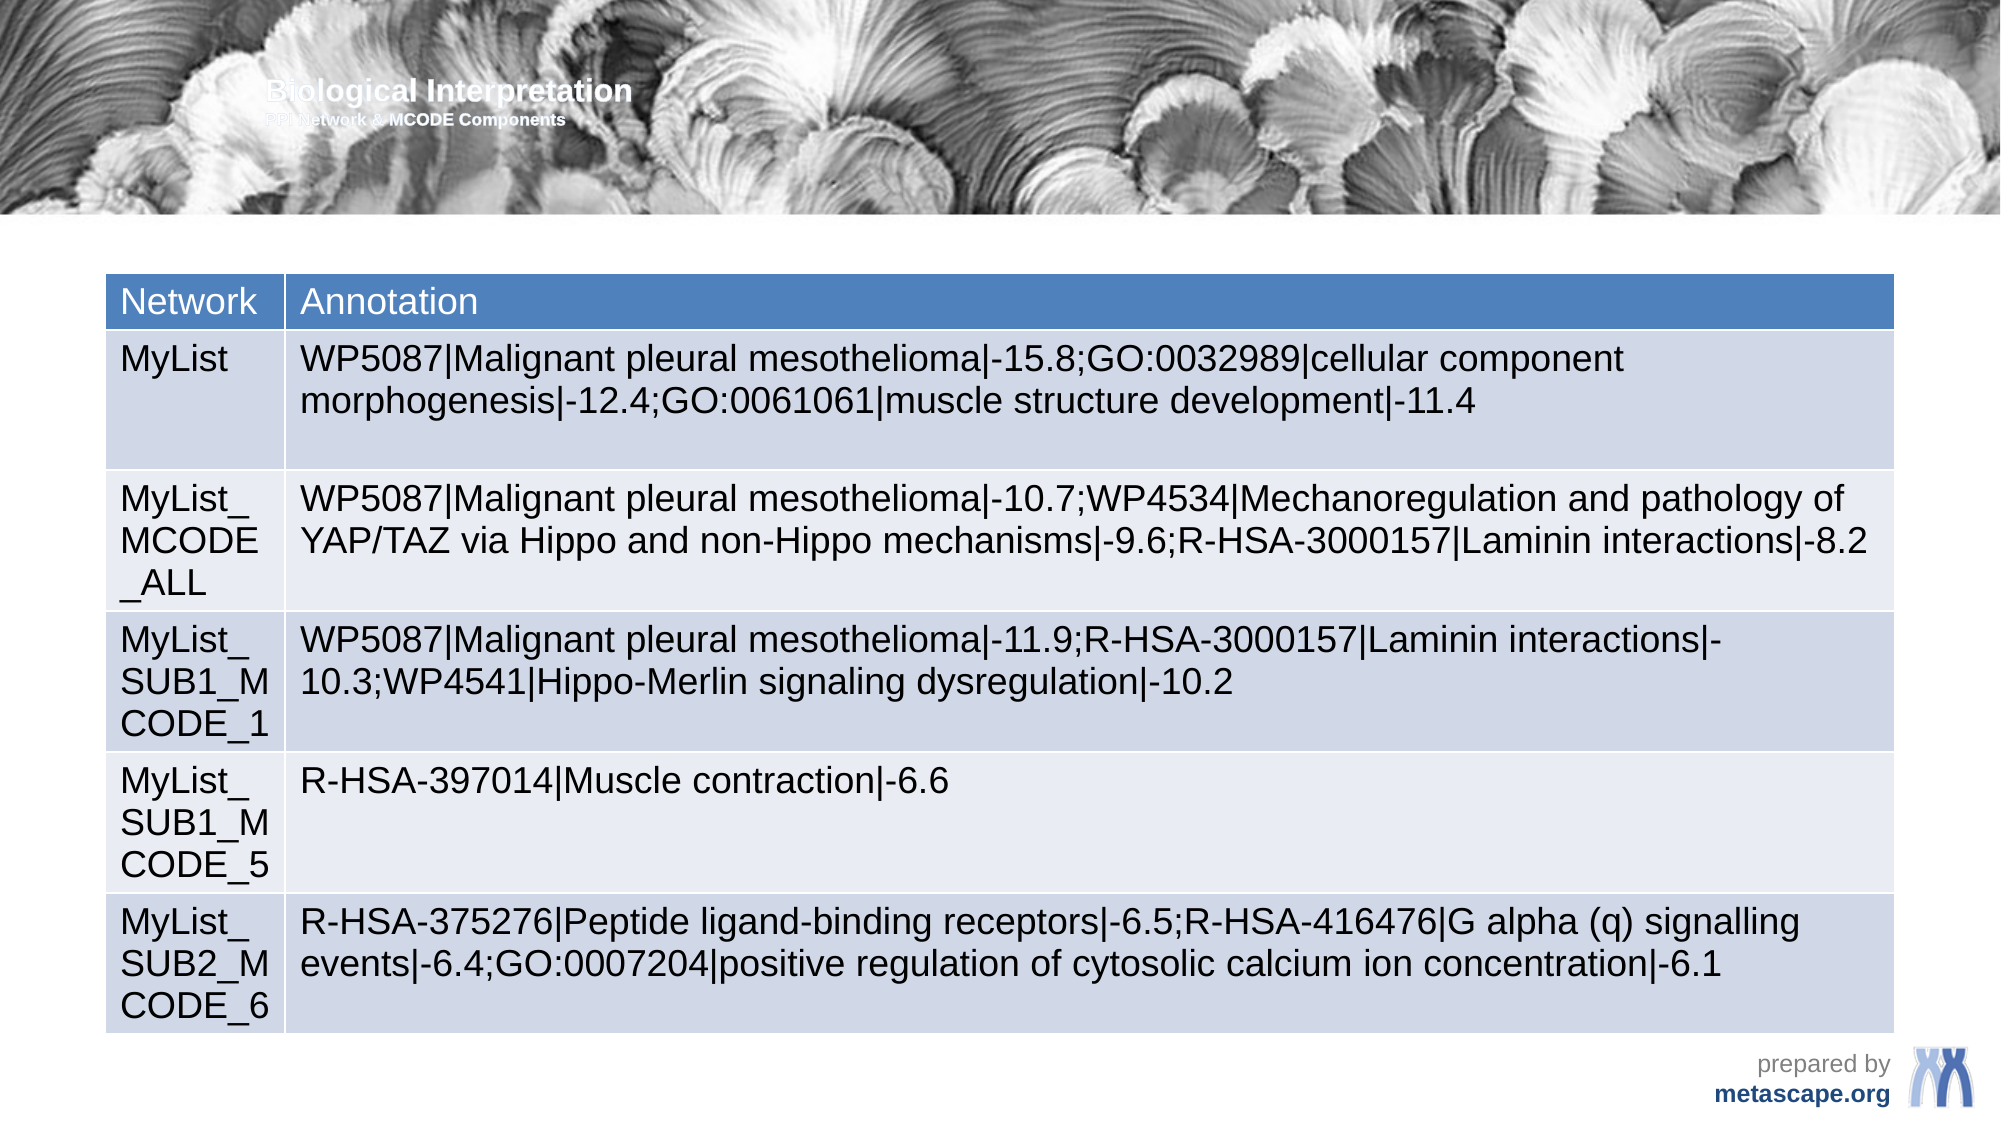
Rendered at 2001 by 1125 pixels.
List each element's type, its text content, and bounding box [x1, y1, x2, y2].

title Biological Interpretation PPI Network & MCODE Components [249, 61, 1600, 137]
table_cell WP5087|Malignant pleural mesothelioma|-15.8;GO:0032989|cellular component morphogenesis|-12.4;GO:0061061|muscle structure development|-11.4 [286, 331, 1894, 469]
table_cell MyList_SUB1_MCODE_1 [106, 612, 284, 751]
table_cell MyList_MCODE_ALL [106, 471, 284, 610]
table_cell MyList_SUB2_MCODE_6 [106, 894, 284, 1033]
table_cell R-HSA-375276|Peptide ligand-binding receptors|-6.5;R-HSA-416476|G alpha (q) signalling events|-6.4;GO:0007204|positive regulation of cytosolic calcium ion concentration|-6.1 [286, 894, 1894, 1033]
picture [0, 0, 2001, 1125]
table_header Annotation [286, 274, 1894, 329]
table_cell MyList [106, 331, 284, 469]
table_cell WP5087|Malignant pleural mesothelioma|-10.7;WP4534|Mechanoregulation and pathology of YAP/TAZ via Hippo and non-Hippo mechanisms|-9.6;R-HSA-3000157|Laminin interactions|-8.2 [286, 471, 1894, 610]
table_cell R-HSA-397014|Muscle contraction|-6.6 [286, 753, 1894, 892]
table_cell WP5087|Malignant pleural mesothelioma|-11.9;R-HSA-3000157|Laminin interactions|-10.3;WP4541|Hippo-Merlin signaling dysregulation|-10.2 [286, 612, 1894, 751]
table_cell MyList_SUB1_MCODE_5 [106, 753, 284, 892]
table_header Network [106, 274, 284, 329]
